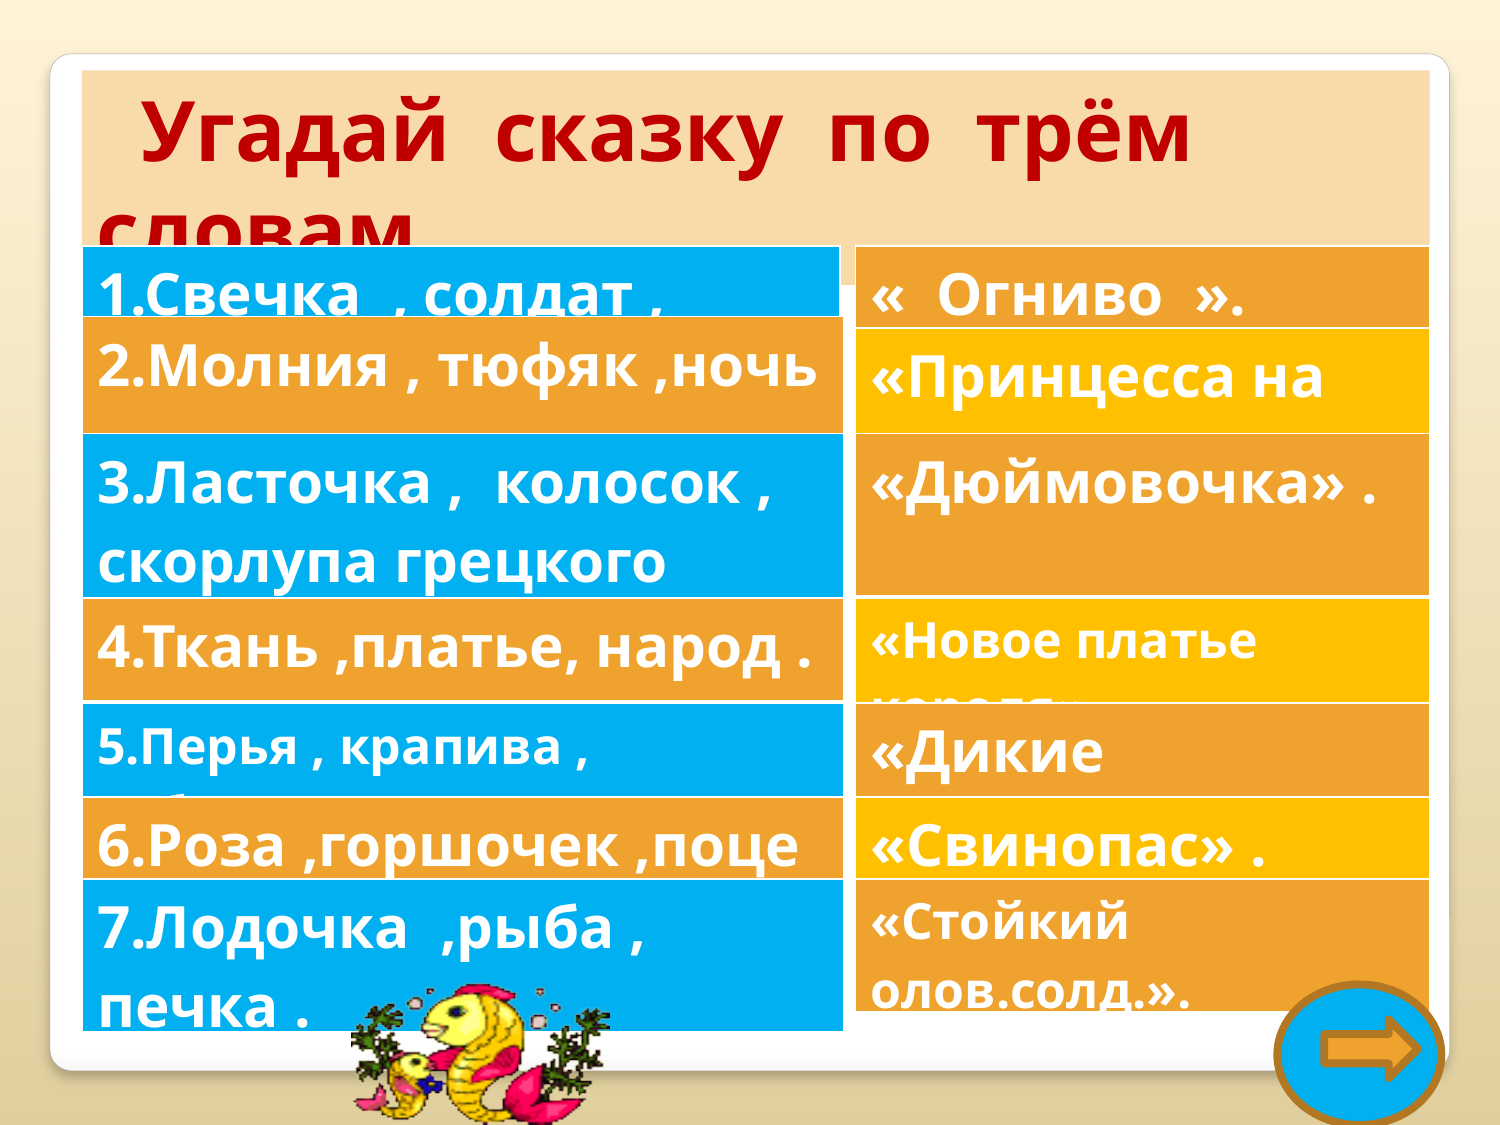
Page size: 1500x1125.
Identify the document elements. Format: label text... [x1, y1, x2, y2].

picture [351, 984, 610, 1125]
text_box [1273, 980, 1446, 1125]
text_box Угадай сказку по трём словам . [81, 70, 1430, 285]
table_header «Принцесса на гор.» [856, 329, 1429, 433]
table_header «Новое платье короля». [856, 599, 1429, 702]
table_header «Дюймовочка» . [856, 434, 1429, 595]
picture [426, 988, 435, 995]
table_header 3.Ласточка , колосок , скорлупа грецкого ореха . [83, 434, 843, 597]
table_header 6.Роза ,горшочек ,поцелуй. [83, 798, 843, 878]
table_header 4.Ткань ,платье, народ . [83, 599, 843, 700]
picture [461, 949, 469, 961]
table_header 1.Свечка , солдат , крупа . [83, 247, 839, 316]
picture [550, 1003, 561, 1012]
table_header 7.Лодочка ,рыба , печка . [83, 880, 843, 1031]
text_box [1320, 1015, 1422, 1082]
table_header «Свинопас» . [856, 798, 1429, 878]
table_header 5.Перья , крапива , рубашка . [83, 704, 843, 796]
picture [536, 988, 545, 997]
table_header «Стойкий олов.солд.». [856, 880, 1429, 1011]
picture [443, 949, 450, 955]
table_header « Огниво ». [856, 247, 1429, 327]
table_header «Дикие лебеди» . [856, 704, 1429, 796]
picture [406, 997, 423, 1010]
table_header 2.Молния , тюфяк ,ночь . [83, 317, 843, 433]
